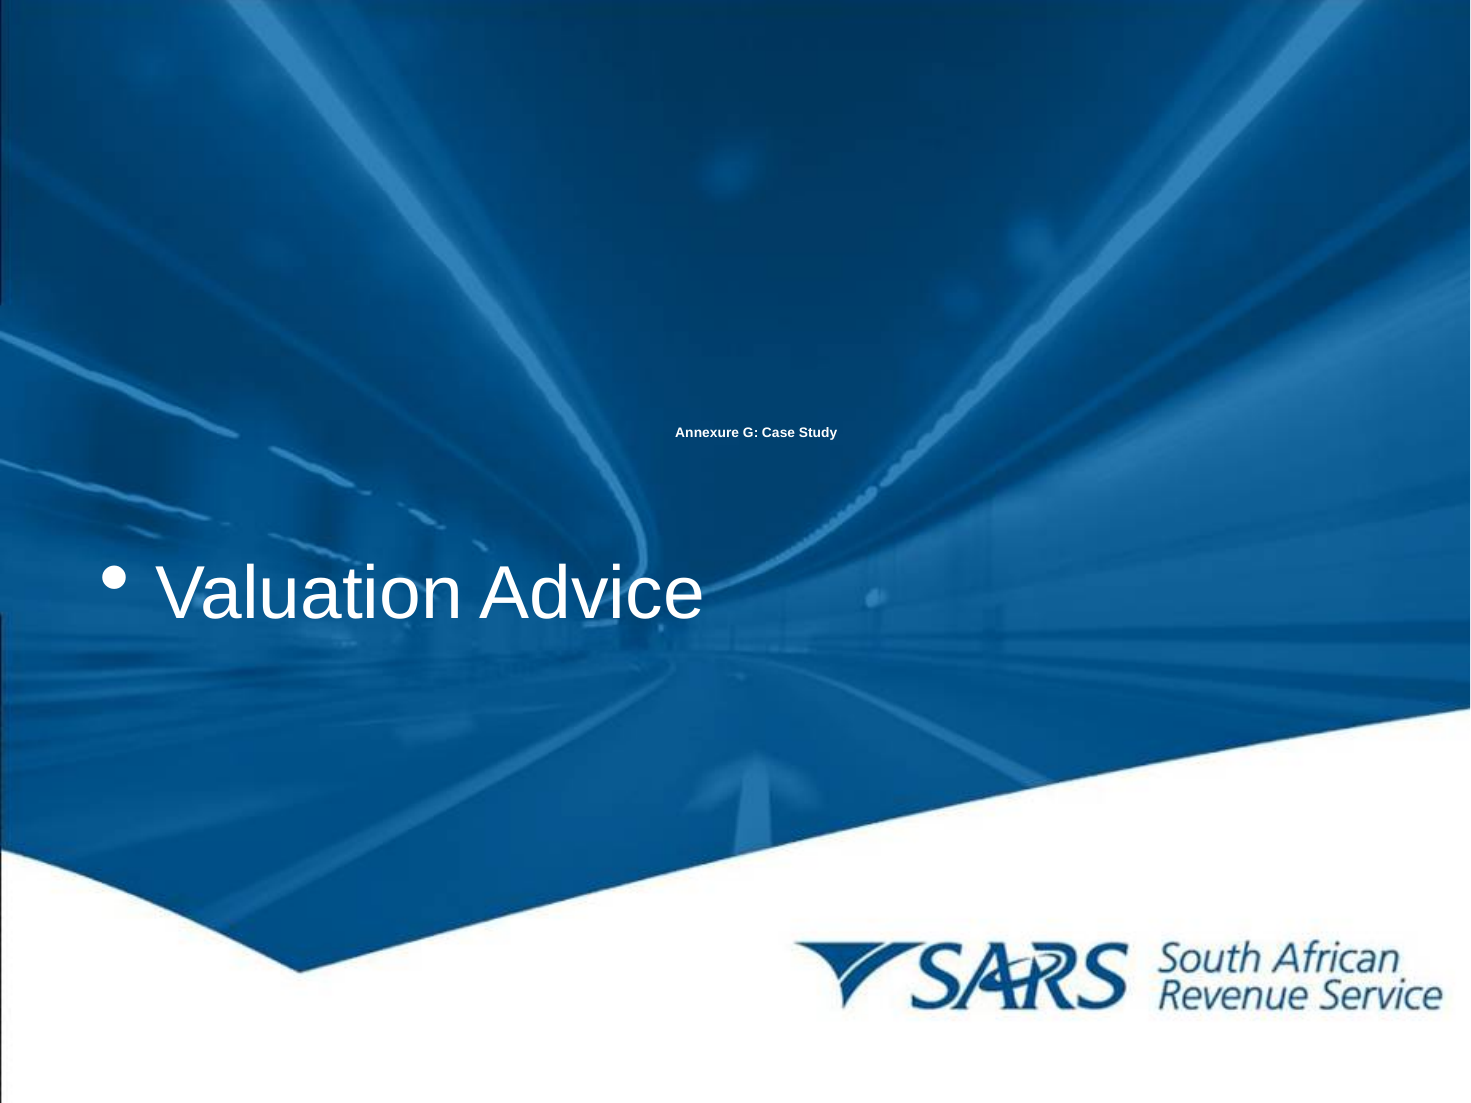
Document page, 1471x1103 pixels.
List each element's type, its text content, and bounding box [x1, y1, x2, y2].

subtitle Valuation Advice [99, 543, 1277, 635]
picture [0, 0, 1471, 1103]
title Annexure G: Case Study [98, 423, 1419, 529]
